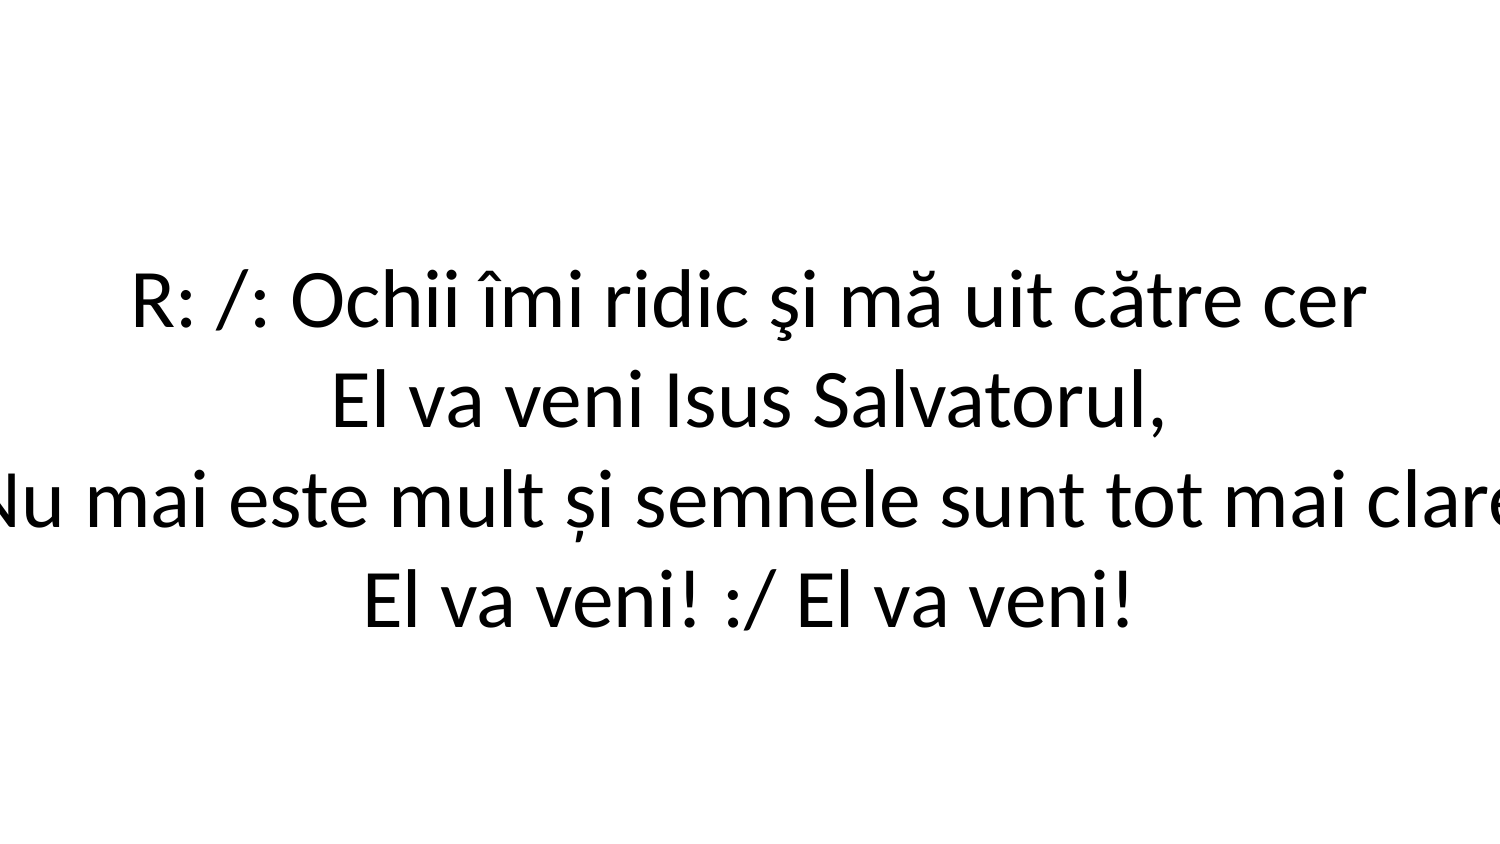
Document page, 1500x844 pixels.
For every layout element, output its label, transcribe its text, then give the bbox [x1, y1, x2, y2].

text_box R: /: Ochii îmi ridic şi mă uit către cer El va veni Isus Salvatorul, Nu mai este mult și semnele sunt tot mai clare El va veni! :/ El va veni! [0, 192, 1500, 652]
